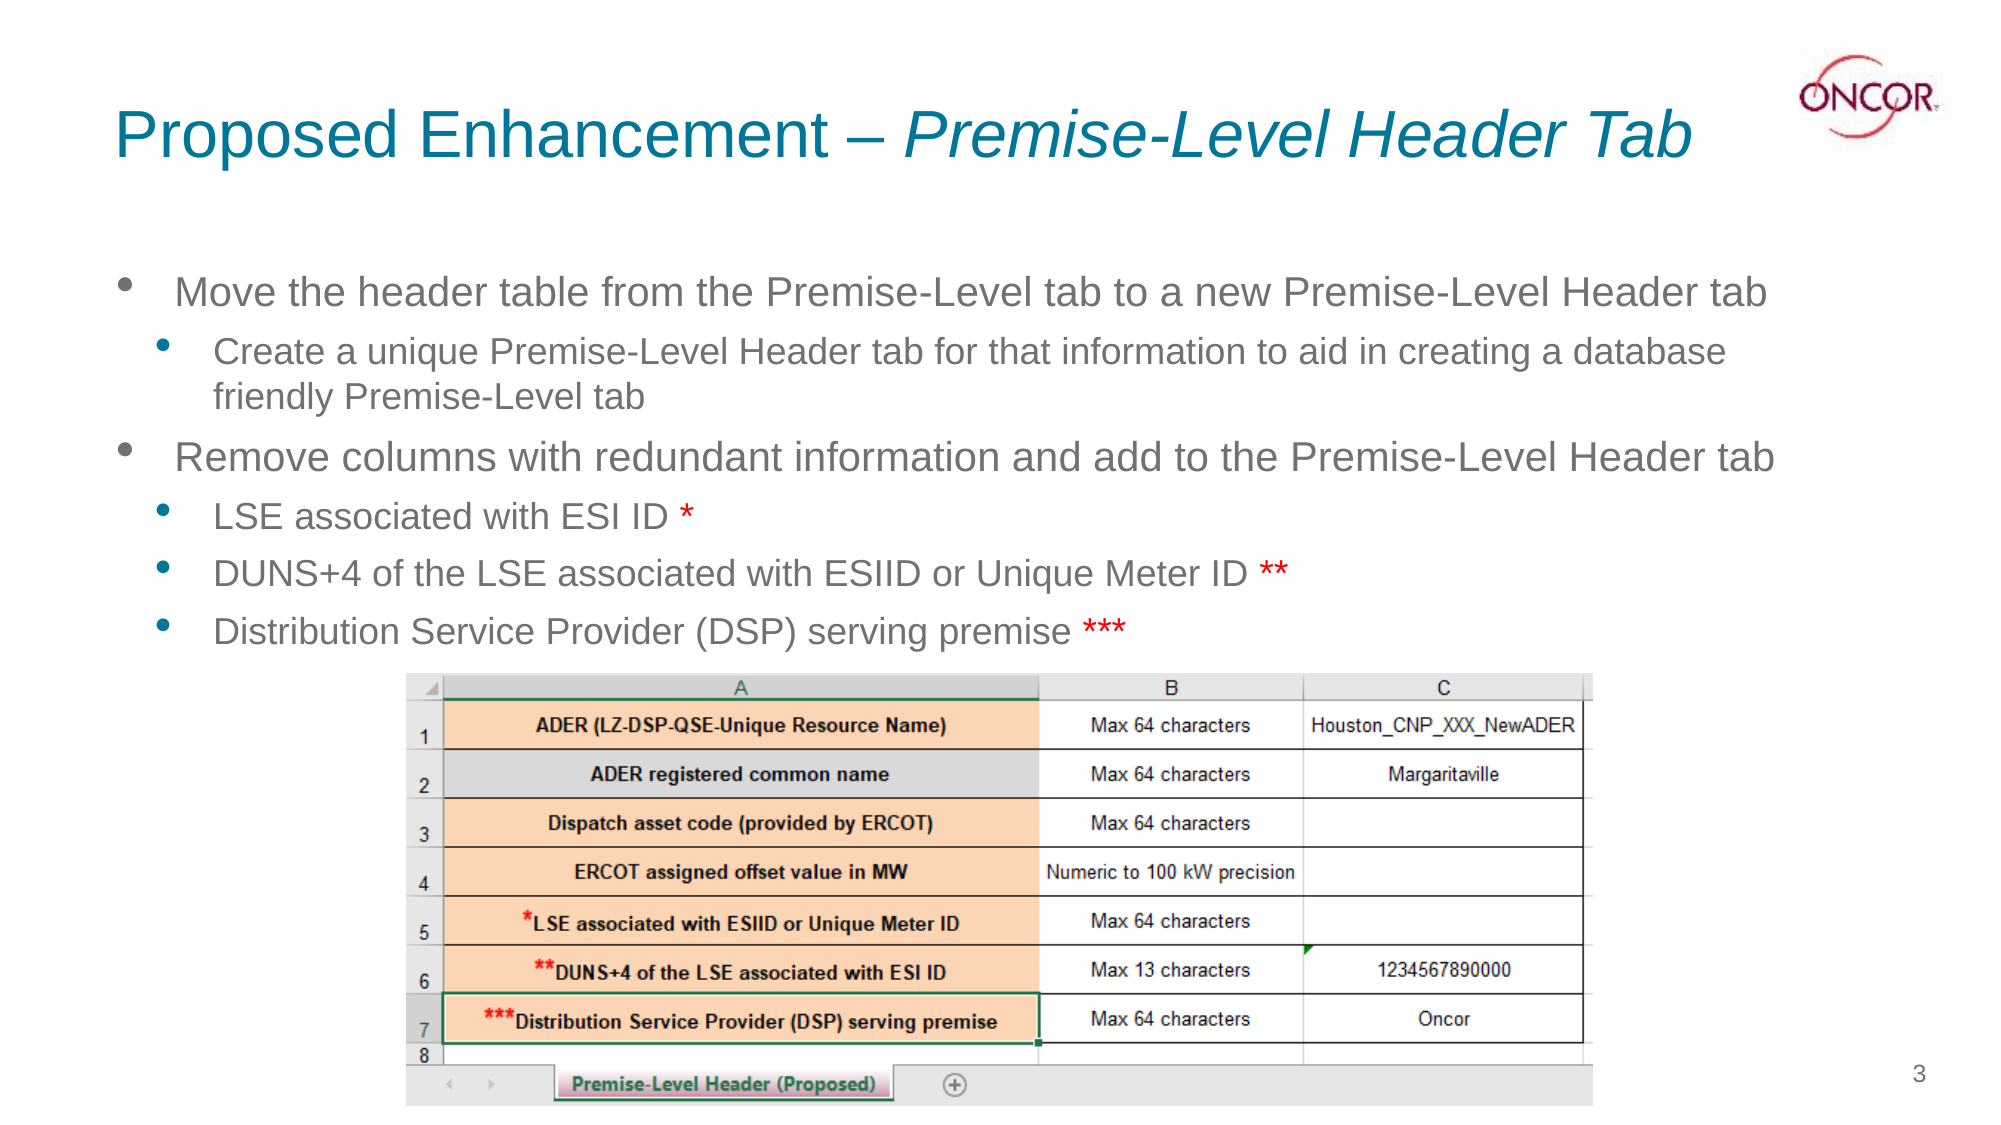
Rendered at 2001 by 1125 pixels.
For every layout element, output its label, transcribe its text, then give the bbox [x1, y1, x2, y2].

slide_number 3 [1593, 1042, 1942, 1103]
picture [0, 0, 2000, 1106]
list Move the header table from the Premise-Level tab to a new Premise-Level Header tab Create a unique Premise-Level Header tab for that information to aid in creating a database friendly Premise-Level tab Remove columns with redundant information and add to the Premise-Level Header tab LSE associated with ESI ID * DUNS+4 of the LSE associated with ESIID or Unique Meter ID ** Distribution Service Provider (DSP) serving premise *** [103, 256, 1874, 674]
title Proposed Enhancement – Premise-Level Header Tab [99, 92, 1781, 198]
